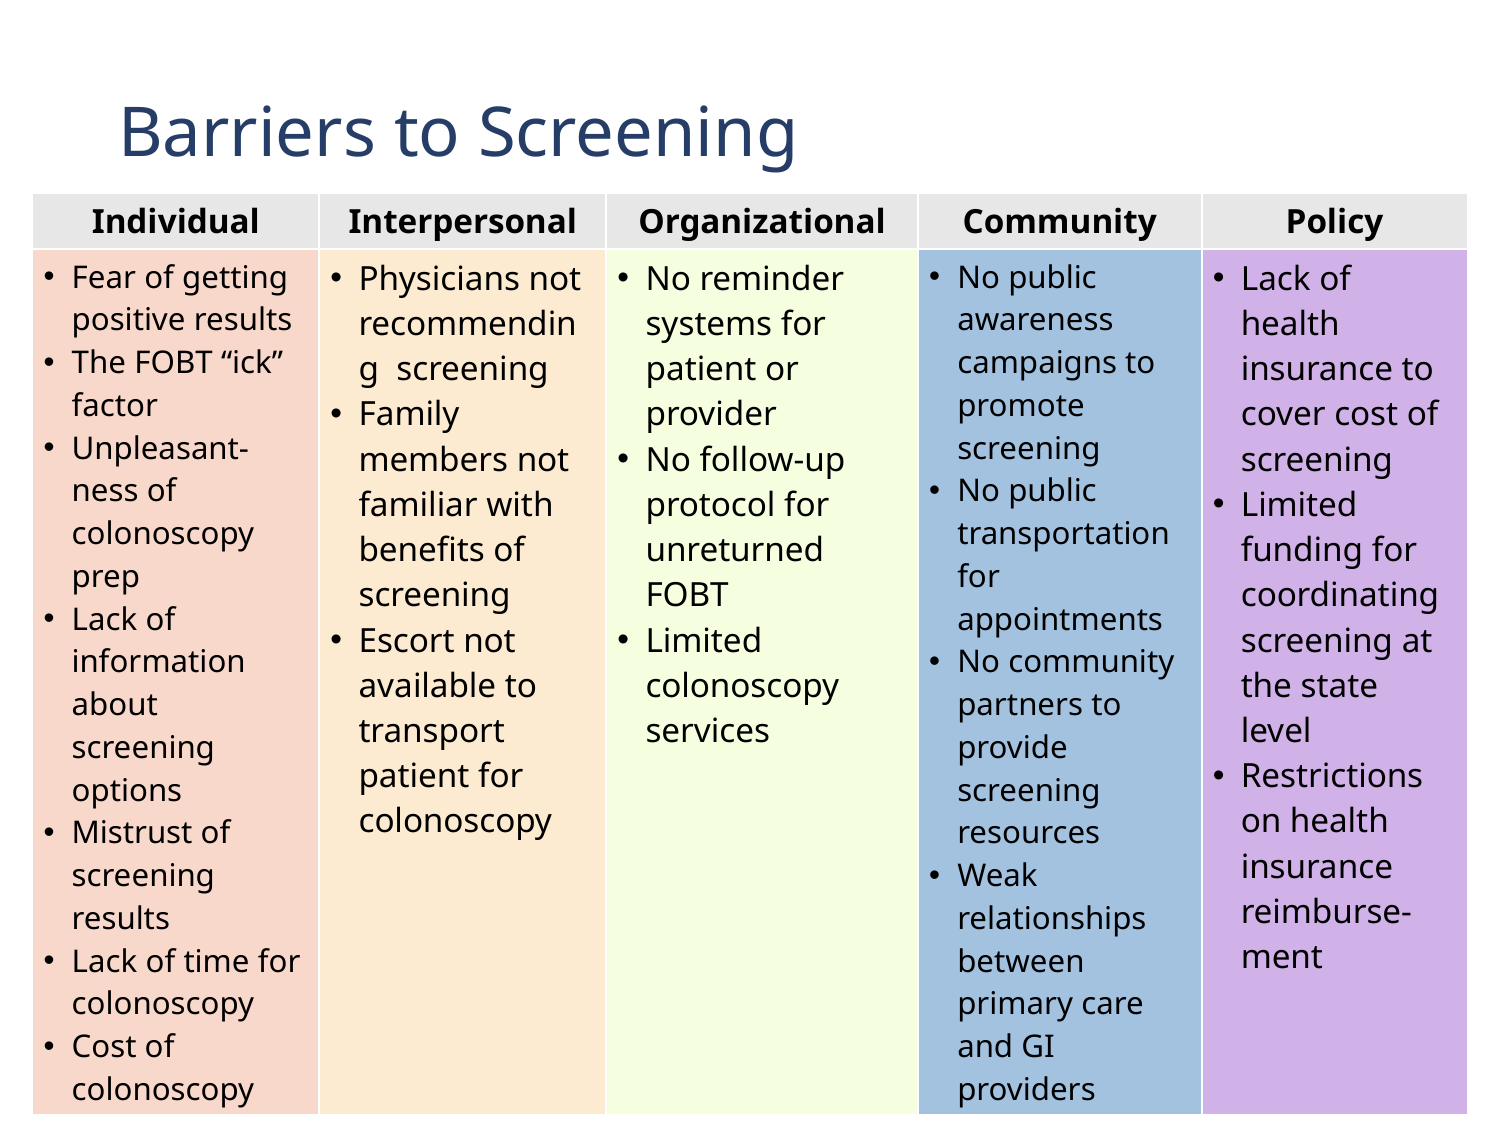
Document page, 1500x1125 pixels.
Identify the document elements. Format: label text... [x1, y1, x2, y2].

table_header Individual [33, 194, 318, 248]
table_header Community [919, 194, 1201, 248]
table_cell Lack of health insurance to cover cost of screening Limited funding for coordinating screening at the state level Restrictions on health insurance reimburse-ment [1203, 250, 1467, 1114]
table_cell No reminder systems for patient or provider No follow-up protocol for unreturned FOBT Limited colonoscopy services [607, 250, 917, 1114]
table_cell No public awareness campaigns to promote screening No public transportation for appointments No community partners to provide screening resources Weak relationships between primary care and GI providers [919, 250, 1201, 1114]
title Barriers to Screening [103, 47, 1397, 192]
table_header Interpersonal [320, 194, 605, 248]
table_header Policy [1203, 194, 1467, 248]
table_cell Fear of getting positive results The FOBT “ick” factor Unpleasant-ness of colonoscopy prep Lack of information about screening options Mistrust of screening results Lack of time for colonoscopy Cost of colonoscopy [33, 250, 318, 1114]
table_header Organizational [607, 194, 917, 248]
table_cell Physicians not recommending screening Family members not familiar with benefits of screening Escort not available to transport patient for colonoscopy [320, 250, 605, 1114]
